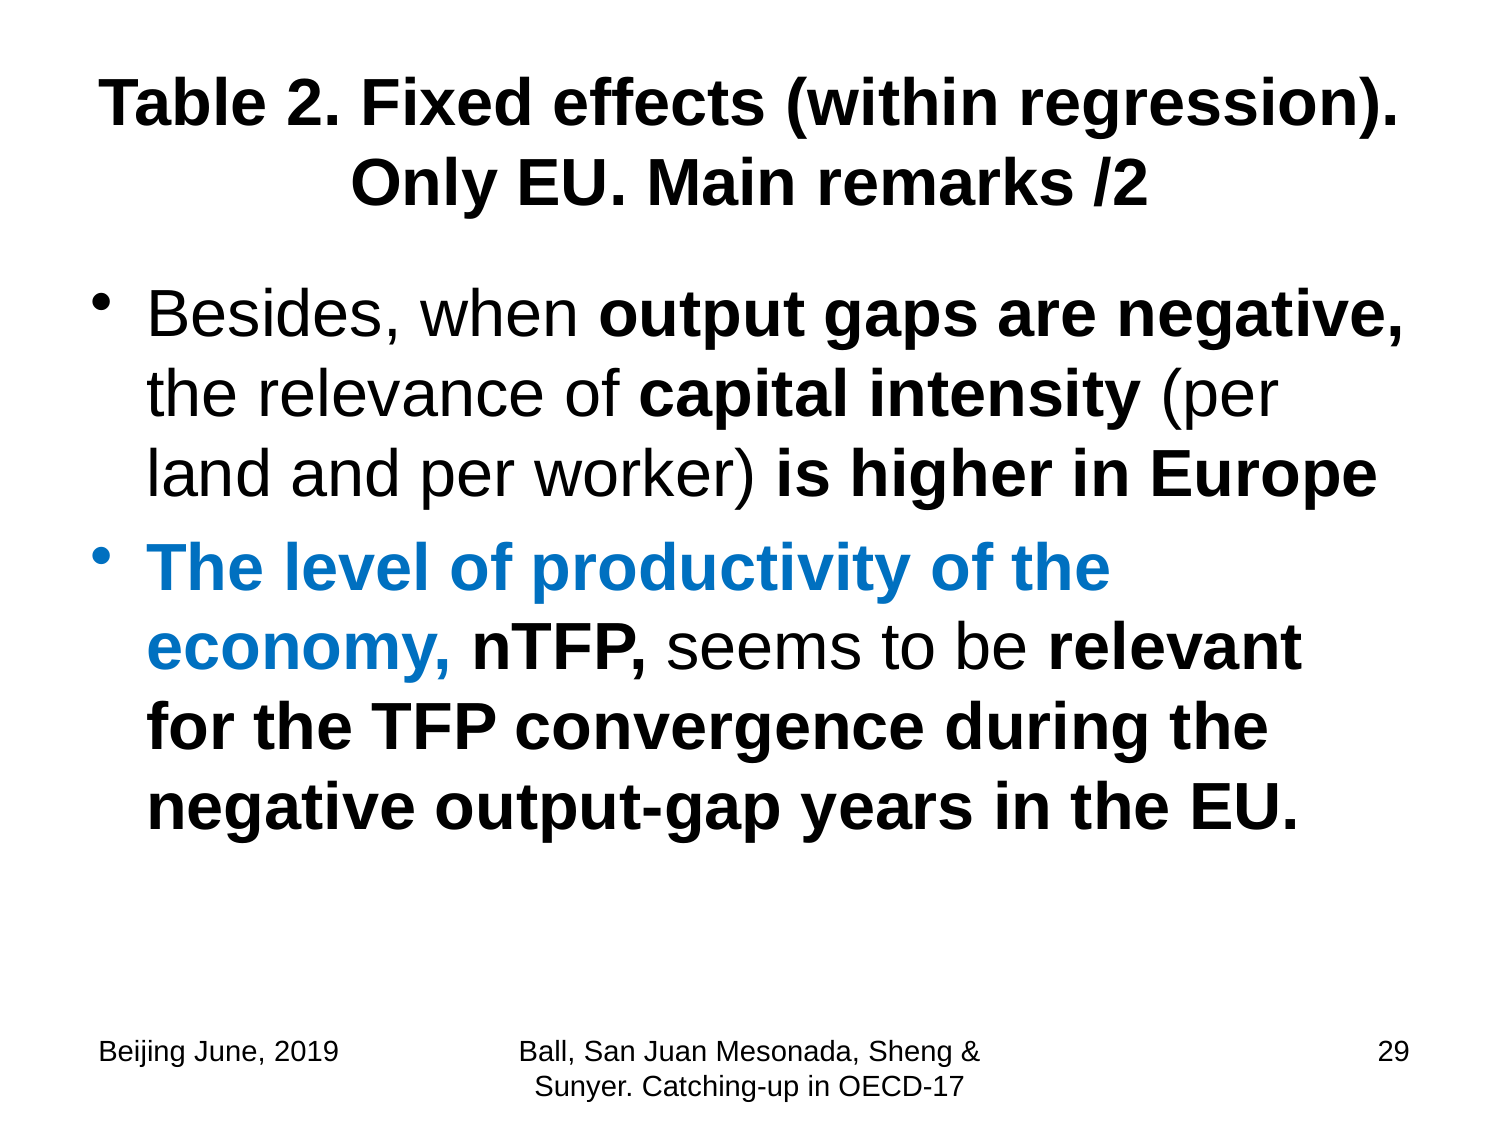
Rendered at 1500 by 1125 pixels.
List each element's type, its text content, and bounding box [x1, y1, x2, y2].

footer Ball, San Juan Mesonada, Sheng & Sunyer. Catching-up in OECD-17 [454, 1024, 1046, 1103]
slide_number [74, 1024, 426, 1103]
slide_number 29 [1074, 1024, 1426, 1103]
title Table 2. Fixed effects (within regression). Only EU. Main remarks /2 [75, 45, 1425, 233]
list Besides, when output gaps are negative, the relevance of capital intensity (per land and per worker) is higher in Europe The level of productivity of the economy, nTFP, seems to be relevant for the TFP convergence during the negative output-gap years in the EU. [75, 262, 1425, 1005]
